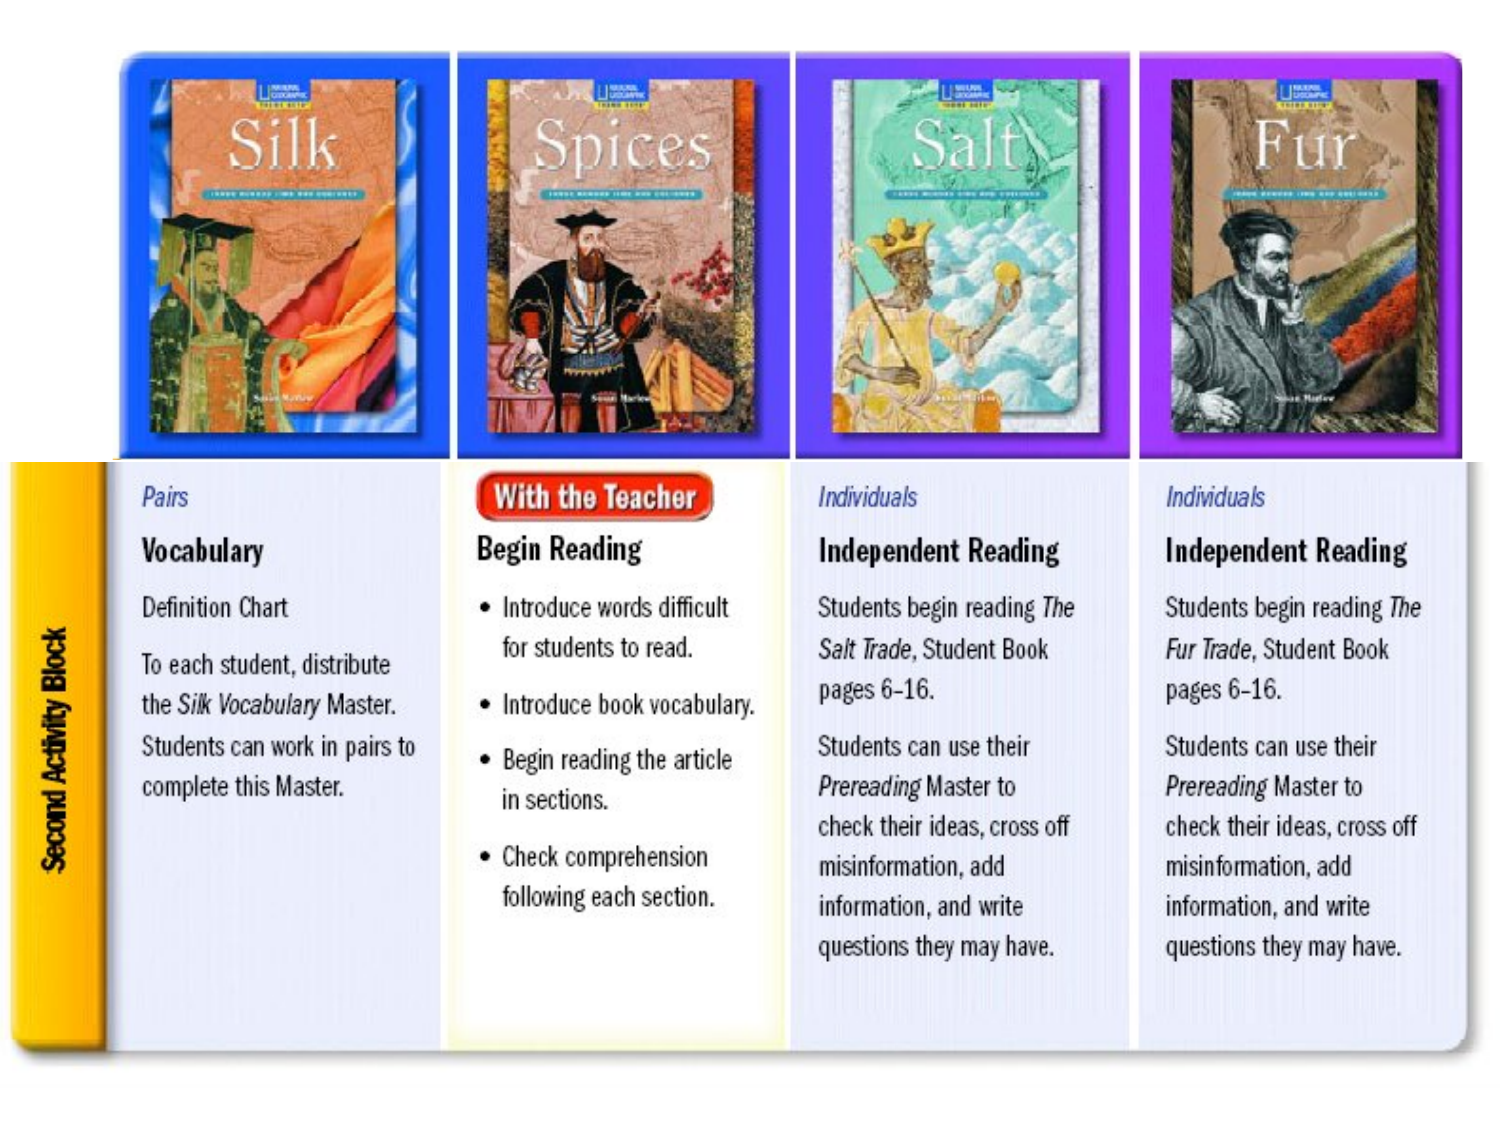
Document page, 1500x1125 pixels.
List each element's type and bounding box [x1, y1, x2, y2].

list [0, 462, 1500, 1088]
picture [112, 49, 1463, 460]
